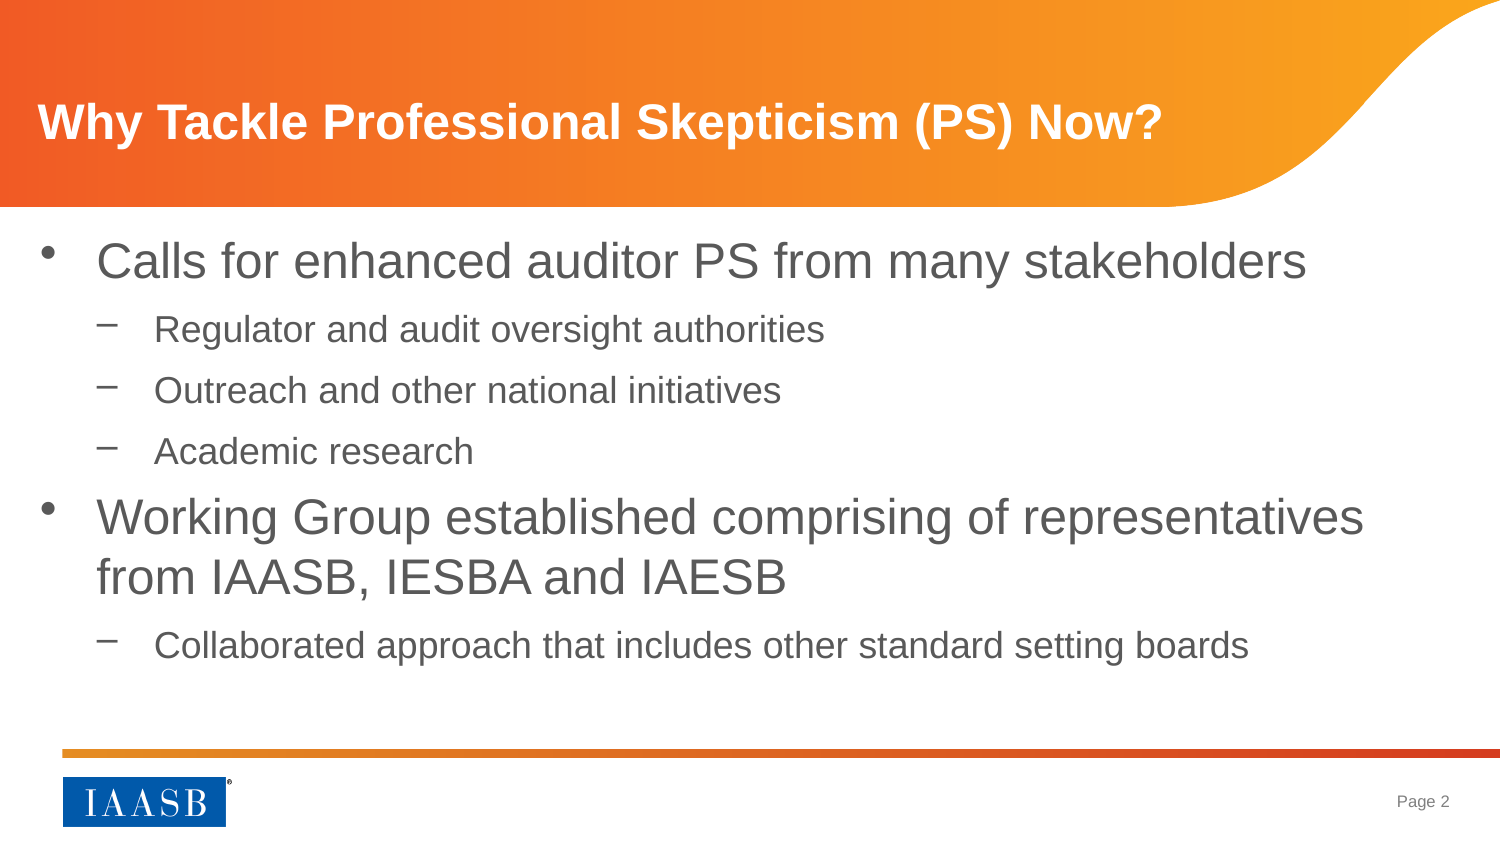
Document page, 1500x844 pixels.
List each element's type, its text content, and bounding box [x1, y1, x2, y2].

list Calls for enhanced auditor PS from many stakeholders Regulator and audit oversight authorities Outreach and other national initiatives Academic research Working Group established comprising of representatives from IAASB, IESBA and IAESB Collaborated approach that includes other standard setting boards [24, 220, 1488, 735]
title Why Tackle Professional Skepticism (PS) Now? [37, 71, 1388, 167]
picture [0, 0, 1500, 207]
picture [63, 777, 232, 827]
